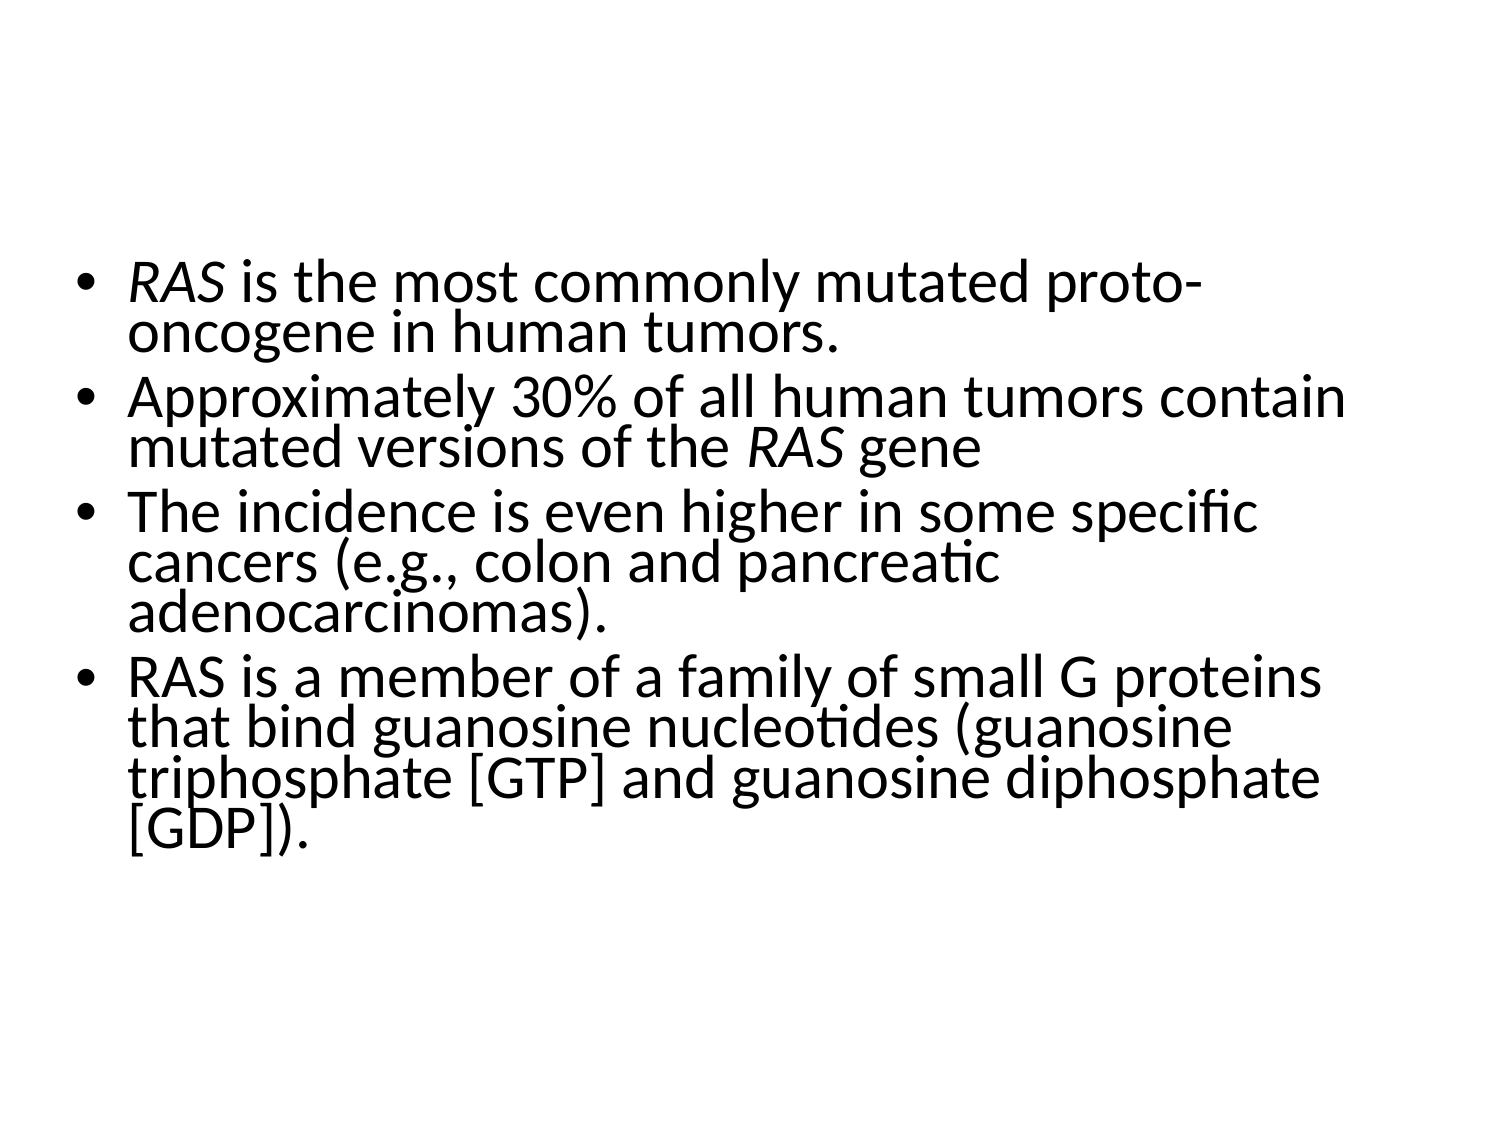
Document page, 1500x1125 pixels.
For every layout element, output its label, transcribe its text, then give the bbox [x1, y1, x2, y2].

list RAS is the most commonly mutated proto-oncogene in human tumors. Approximately 30% of all human tumors contain mutated versions of the RAS gene The incidence is even higher in some specific cancers (e.g., colon and pancreatic adenocarcinomas). RAS is a member of a family of small G proteins that bind guanosine nucleotides (guanosine triphosphate [GTP] and guanosine diphosphate [GDP]). [75, 262, 1425, 1005]
